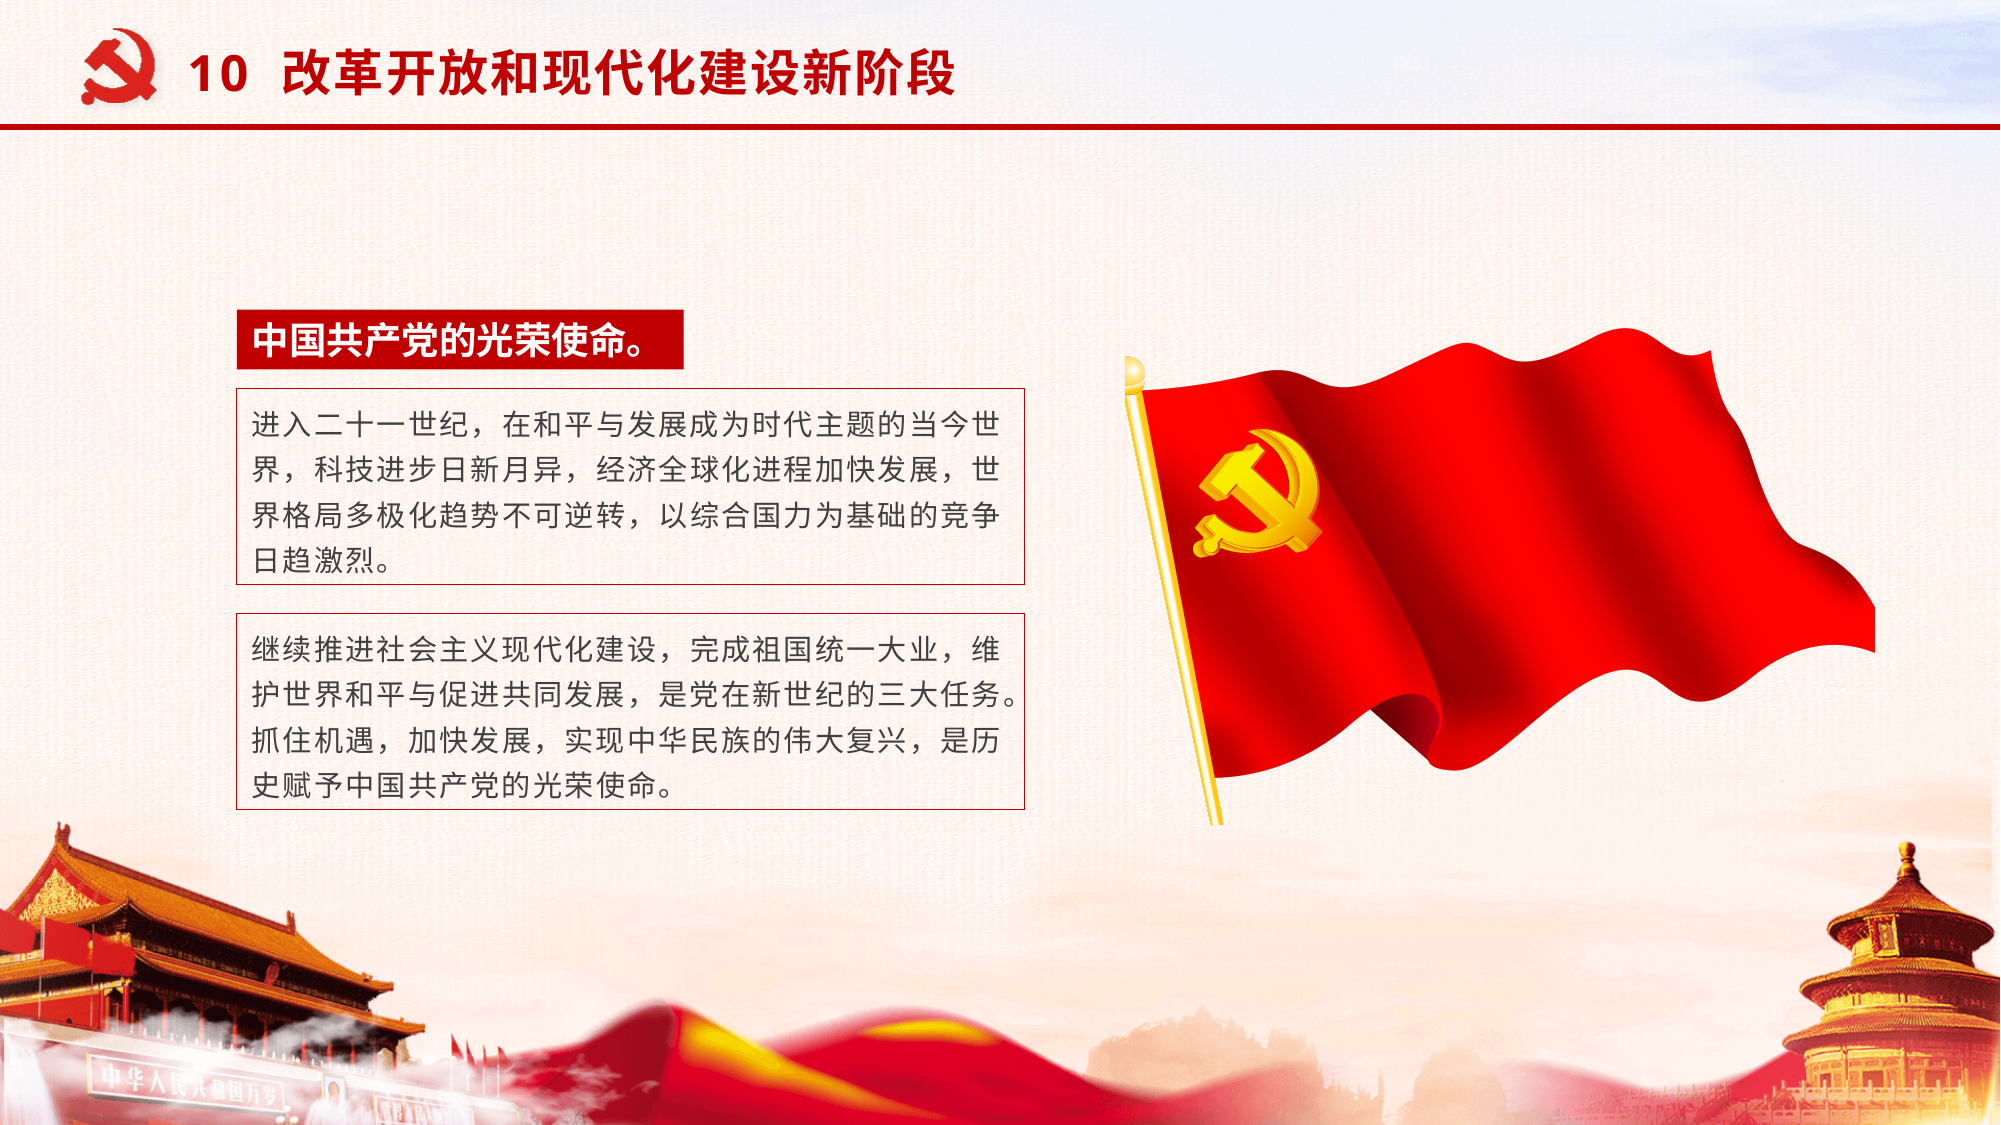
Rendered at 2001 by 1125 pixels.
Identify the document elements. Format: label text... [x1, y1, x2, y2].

text_box 10 改革开放和现代化建设新阶段 [178, 34, 972, 109]
text_box 进入二十一世纪，在和平与发展成为时代主题的当今世界，科技进步日新月异，经济全球化进程加快发展，世界格局多极化趋势不可逆转，以综合国力为基础的竞争日趋激烈。 [236, 388, 1025, 585]
picture [0, 130, 2000, 1125]
text_box 中国共产党的光荣使命。 [236, 309, 684, 370]
picture [0, 0, 2000, 124]
text_box 继续推进社会主义现代化建设，完成祖国统一大业，维护世界和平与促进共同发展，是党在新世纪的三大任务。抓住机遇，加快发展，实现中华民族的伟大复兴，是历史赋予中国共产党的光荣使命。 [236, 613, 1025, 810]
